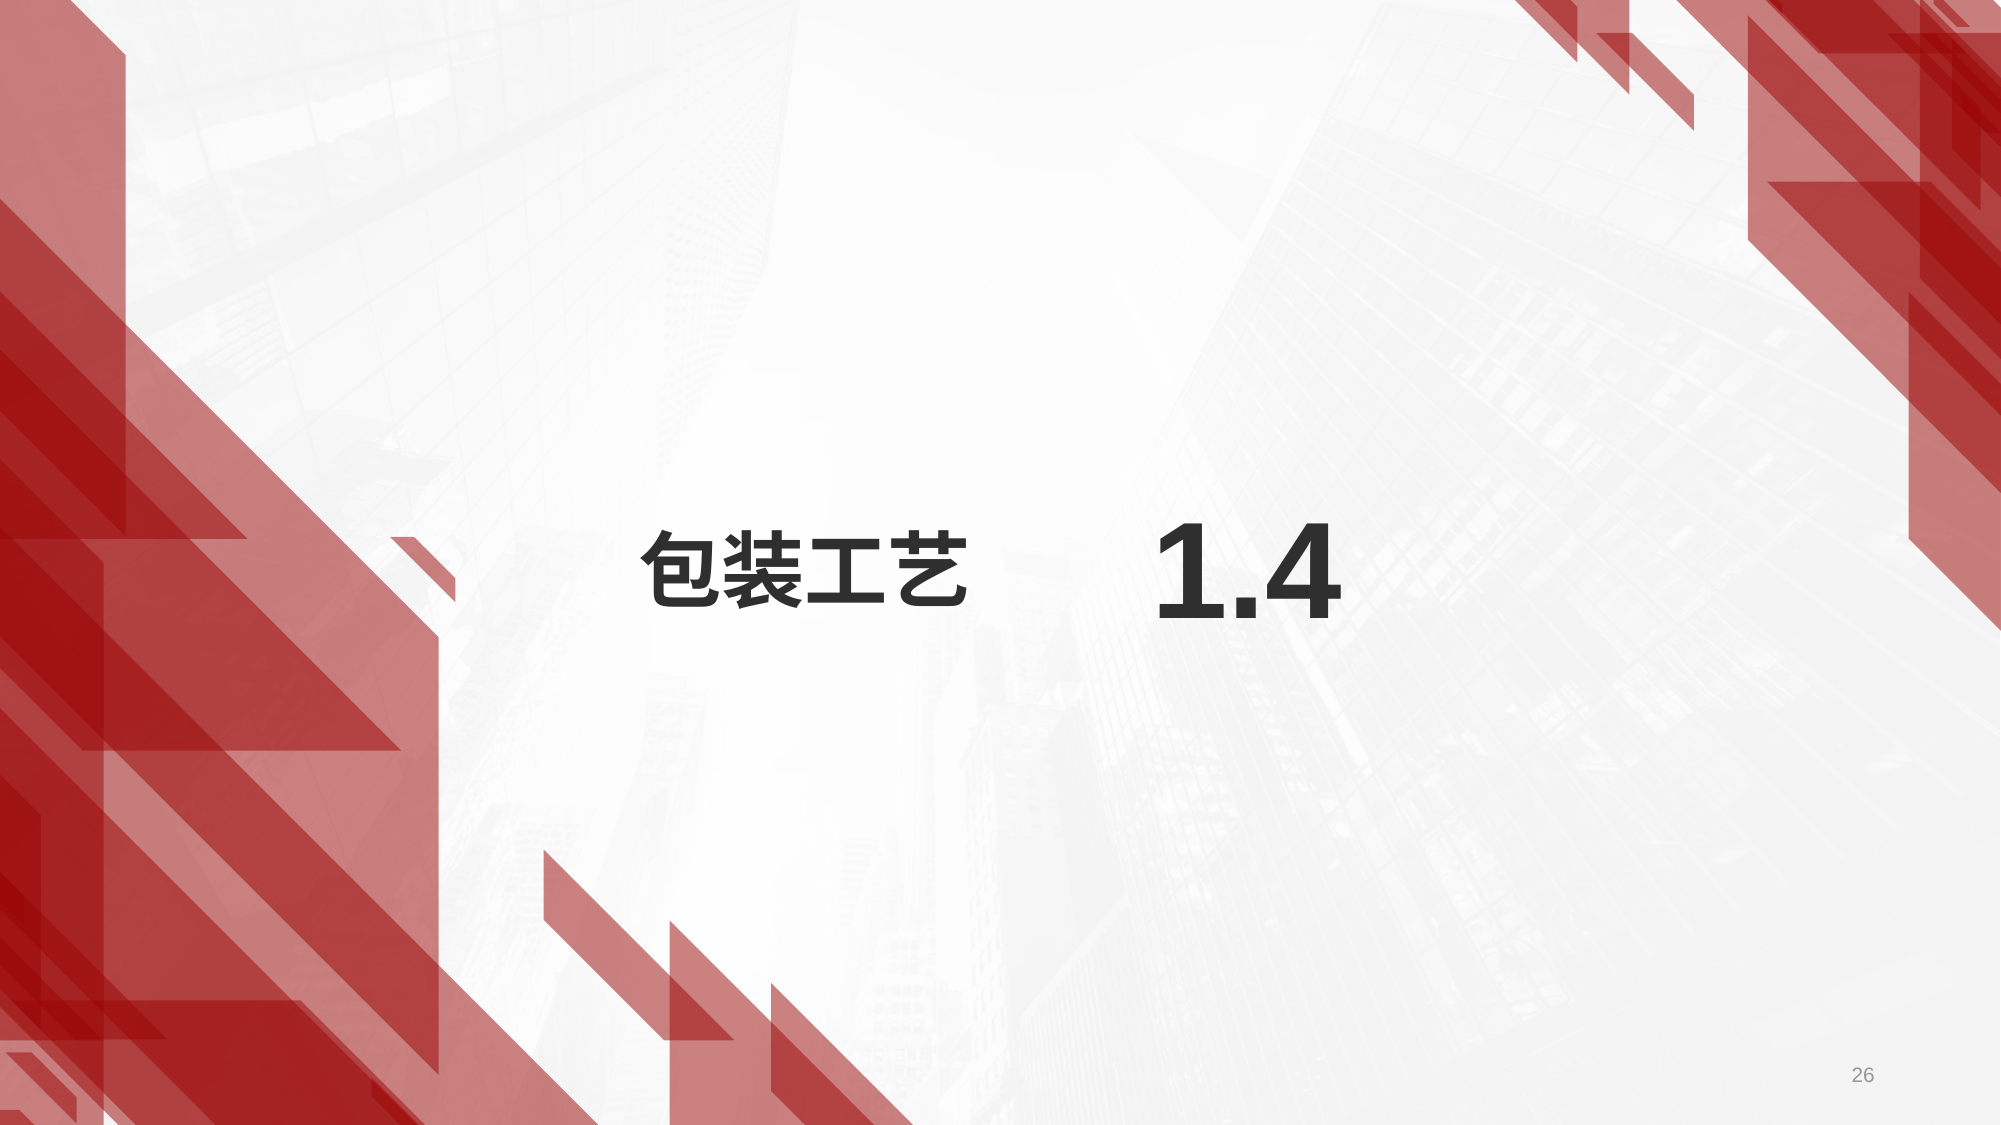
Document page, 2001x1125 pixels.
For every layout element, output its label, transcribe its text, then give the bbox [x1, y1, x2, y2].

title 包装工艺 [623, 499, 995, 626]
list 1.4 [1136, 471, 1360, 654]
slide_number 26 [1452, 1056, 1890, 1092]
